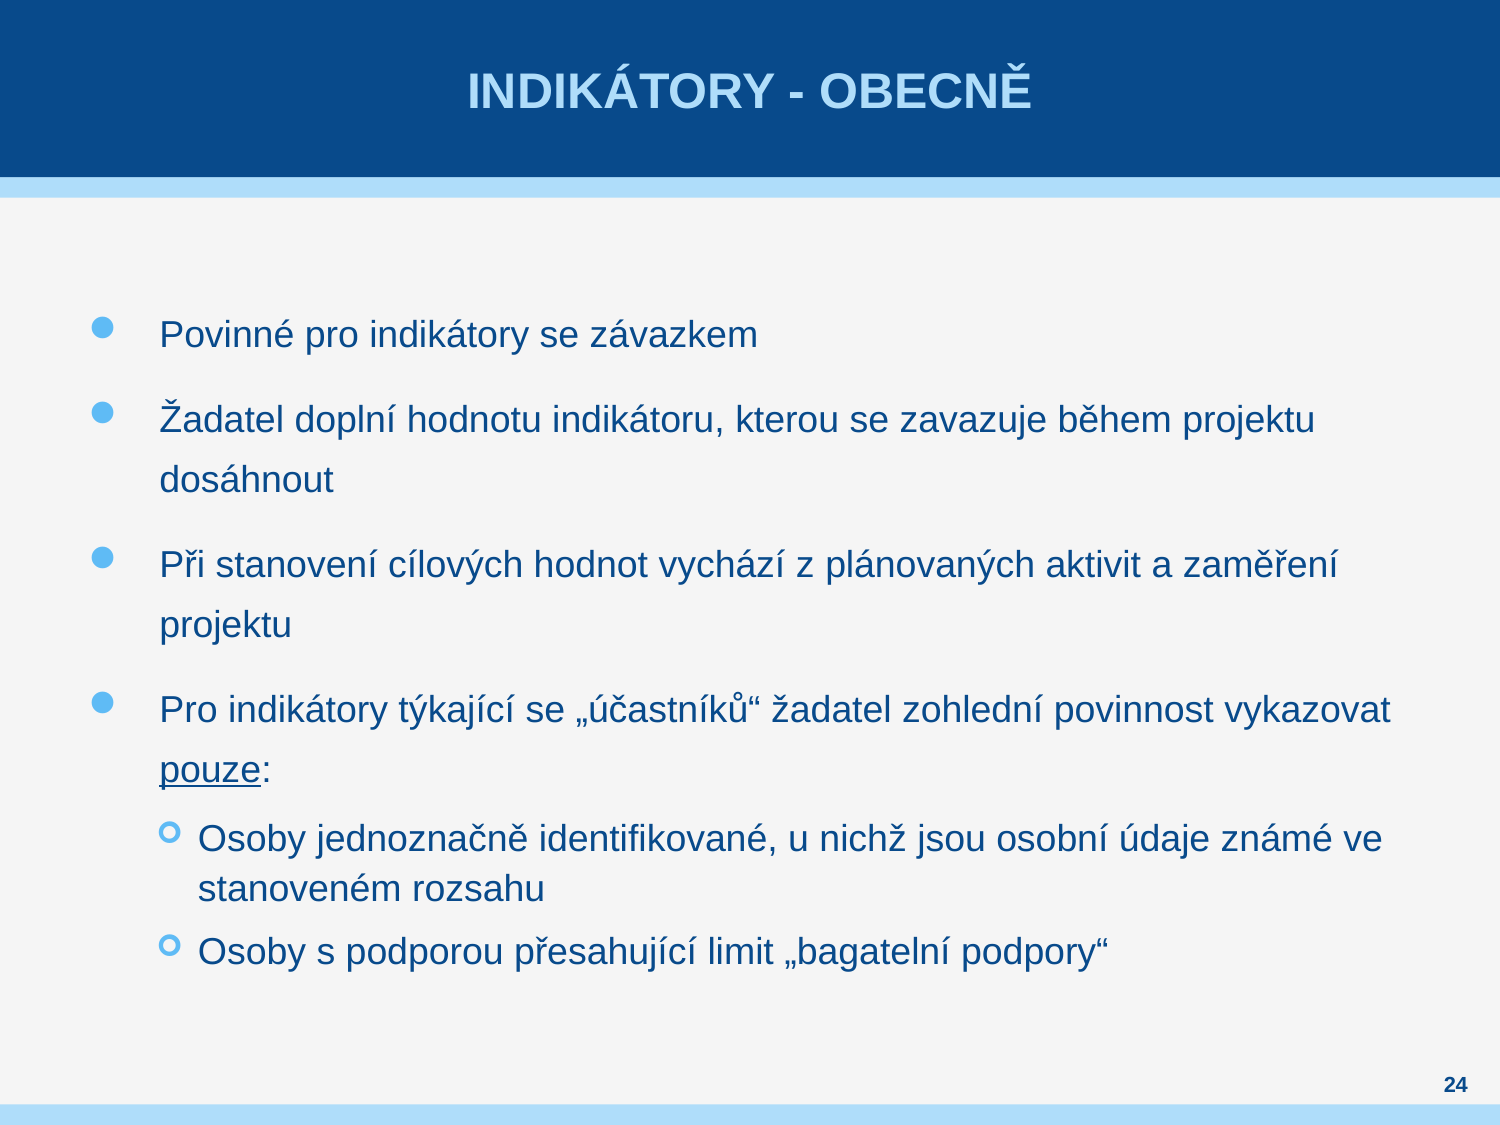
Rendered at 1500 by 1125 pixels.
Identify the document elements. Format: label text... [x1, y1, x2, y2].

title Indikátory - obecně [59, 0, 1441, 178]
list Povinné pro indikátory se závazkem Žadatel doplní hodnotu indikátoru, kterou se zavazuje během projektu dosáhnout Při stanovení cílových hodnot vychází z plánovaných aktivit a zaměření projektu Pro indikátory týkající se „účastníků“ žadatel zohlední povinnost vykazovat pouze: Osoby jednoznačně identifikované, u nichž jsou osobní údaje známé ve stanoveném rozsahu Osoby s podporou přesahující limit „bagatelní podpory“ [88, 295, 1412, 1004]
slide_number 24 [1417, 1068, 1495, 1099]
